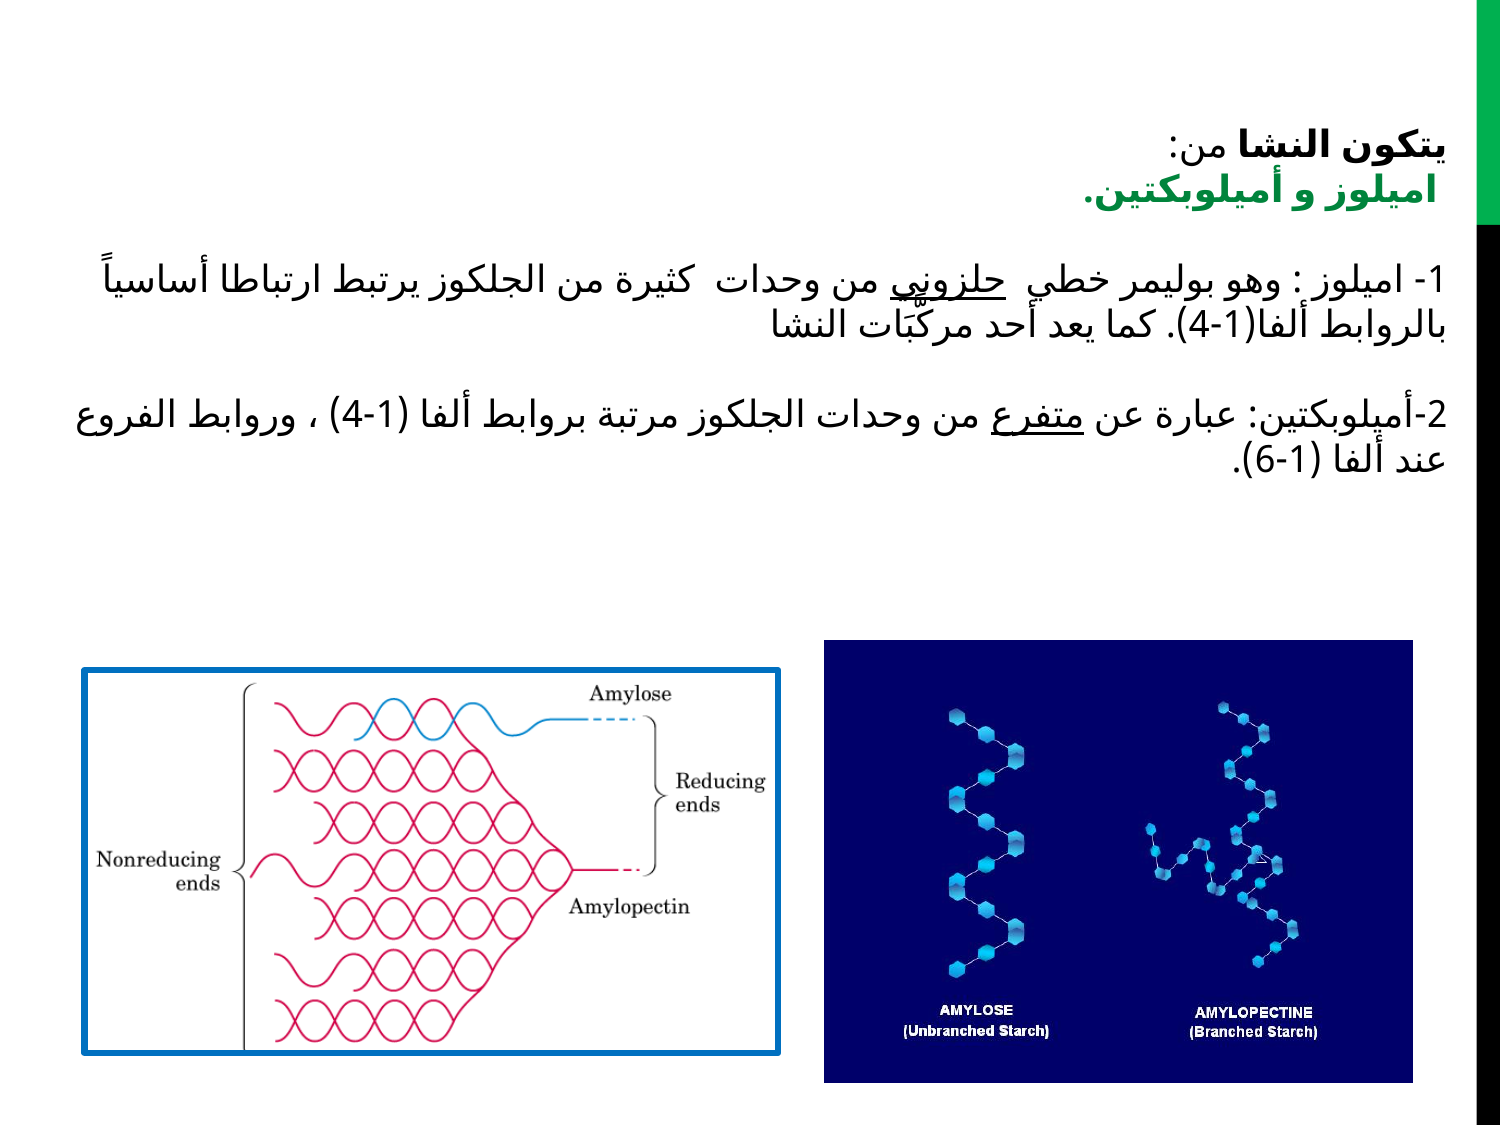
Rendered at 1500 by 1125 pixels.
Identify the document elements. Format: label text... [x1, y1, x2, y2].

text_box يتكون النشا من: اميلوز و أميلوبكتين. 1- اميلوز : وهو بوليمر خطي حلزوني من وحدات كثيرة من الجلكوز يرتبط ارتباطا أساسياً بالروابط ألفا(1-4). كما يعد أحد مركَّبَات النشا 2-أميلوبكتين: عبارة عن متفرع من وحدات الجلكوز مرتبة بروابط ألفا (1-4) ، وروابط الفروع عند ألفا (1-6). [49, 112, 1463, 533]
picture [823, 640, 1413, 1083]
picture [86, 672, 776, 1051]
